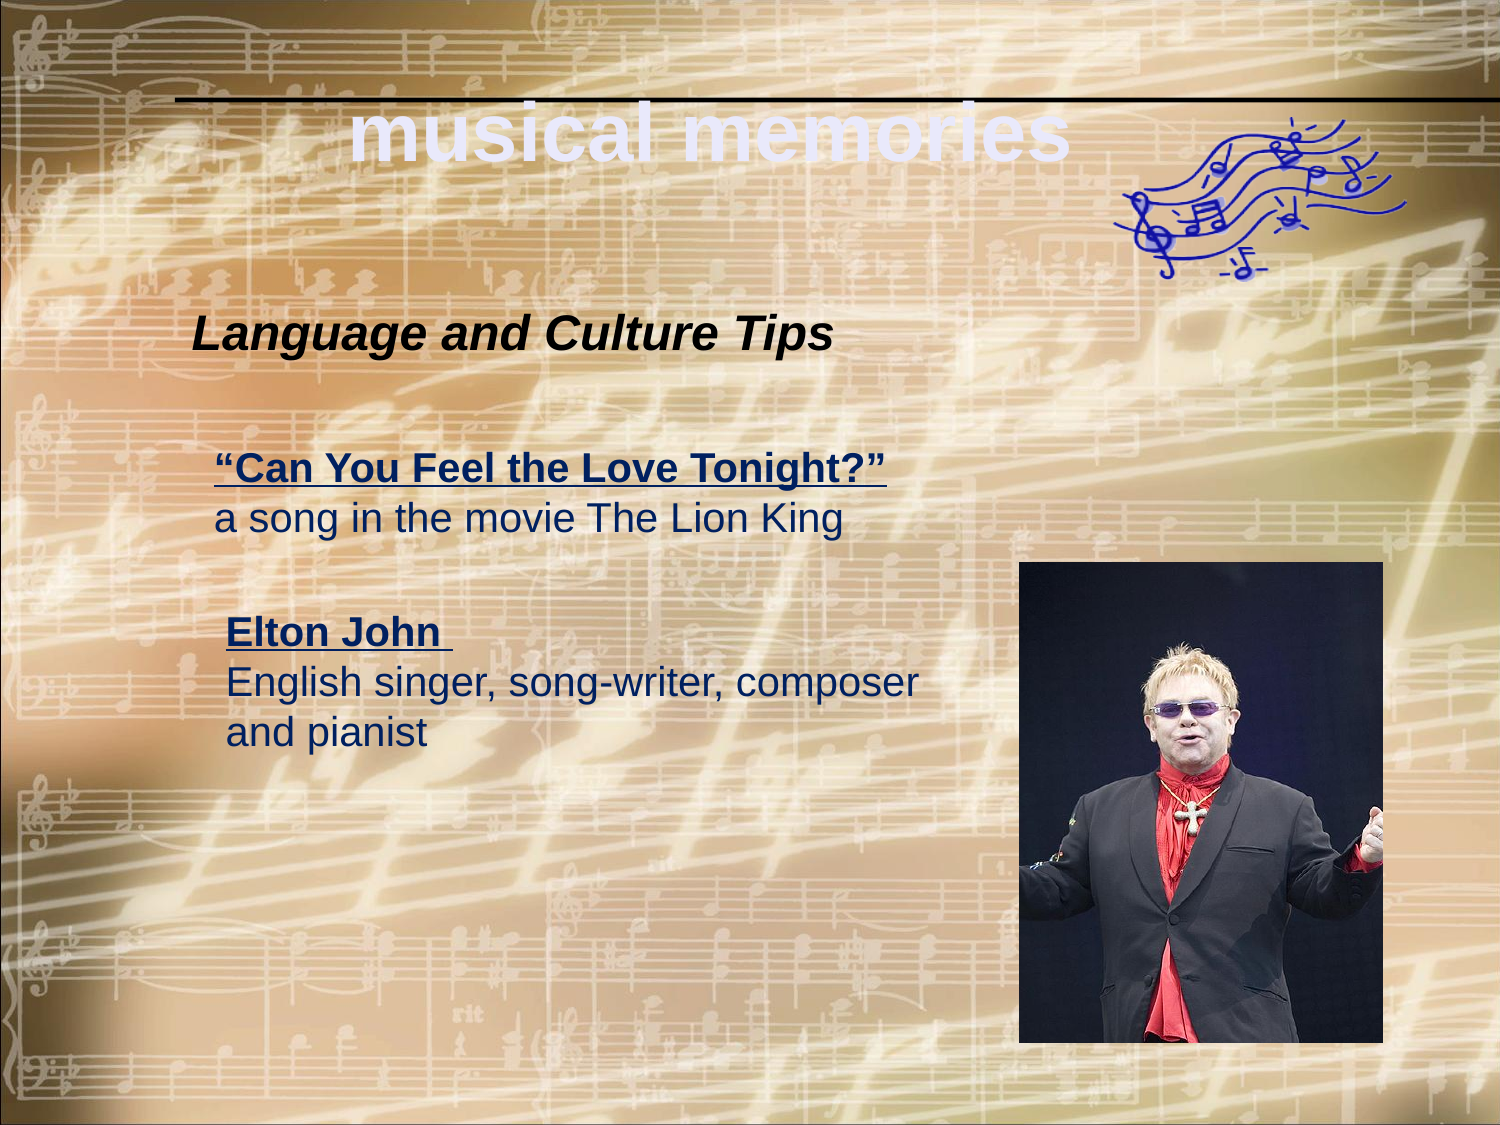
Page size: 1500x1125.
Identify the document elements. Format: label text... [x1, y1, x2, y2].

text_box musical memories [332, 70, 1089, 186]
picture [0, 0, 1500, 1125]
text_box Language and Culture Tips [176, 292, 850, 368]
text_box Elton John English singer, song-writer, composer and pianist [210, 597, 985, 763]
text_box “Can You Feel the Love Tonight?” a song in the movie The Lion King [199, 433, 961, 549]
